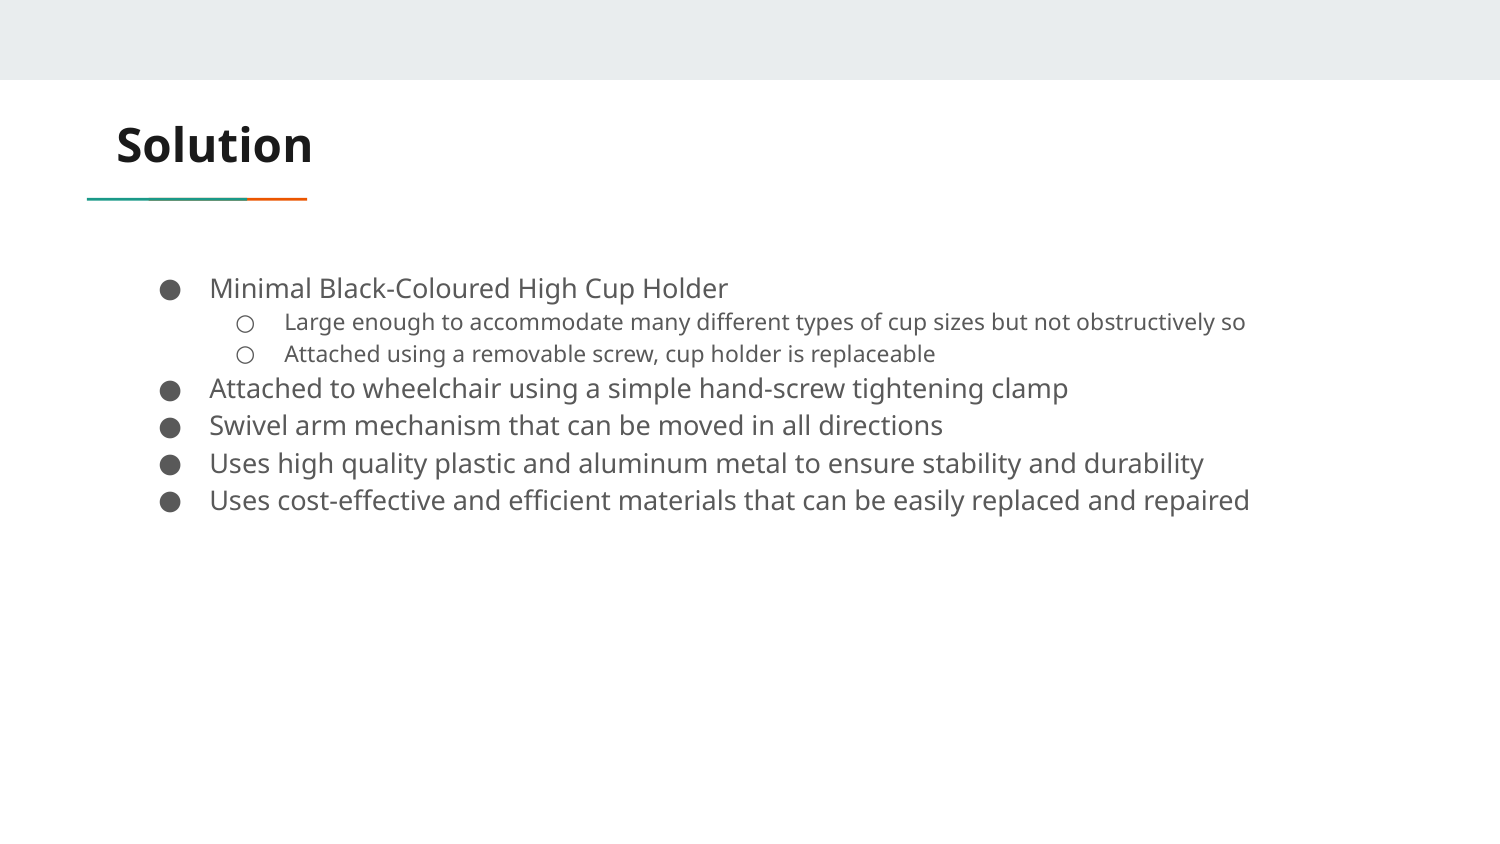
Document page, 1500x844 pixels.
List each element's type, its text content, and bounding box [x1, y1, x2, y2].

title Solution [101, 99, 1363, 188]
list Minimal Black-Coloured High Cup Holder Large enough to accommodate many different types of cup sizes but not obstructively so Attached using a removable screw, cup holder is replaceable Attached to wheelchair using a simple hand-screw tightening clamp Swivel arm mechanism that can be moved in all directions Uses high quality plastic and aluminum metal to ensure stability and durability Uses cost-effective and efficient materials that can be easily replaced and repaired [119, 251, 1381, 623]
